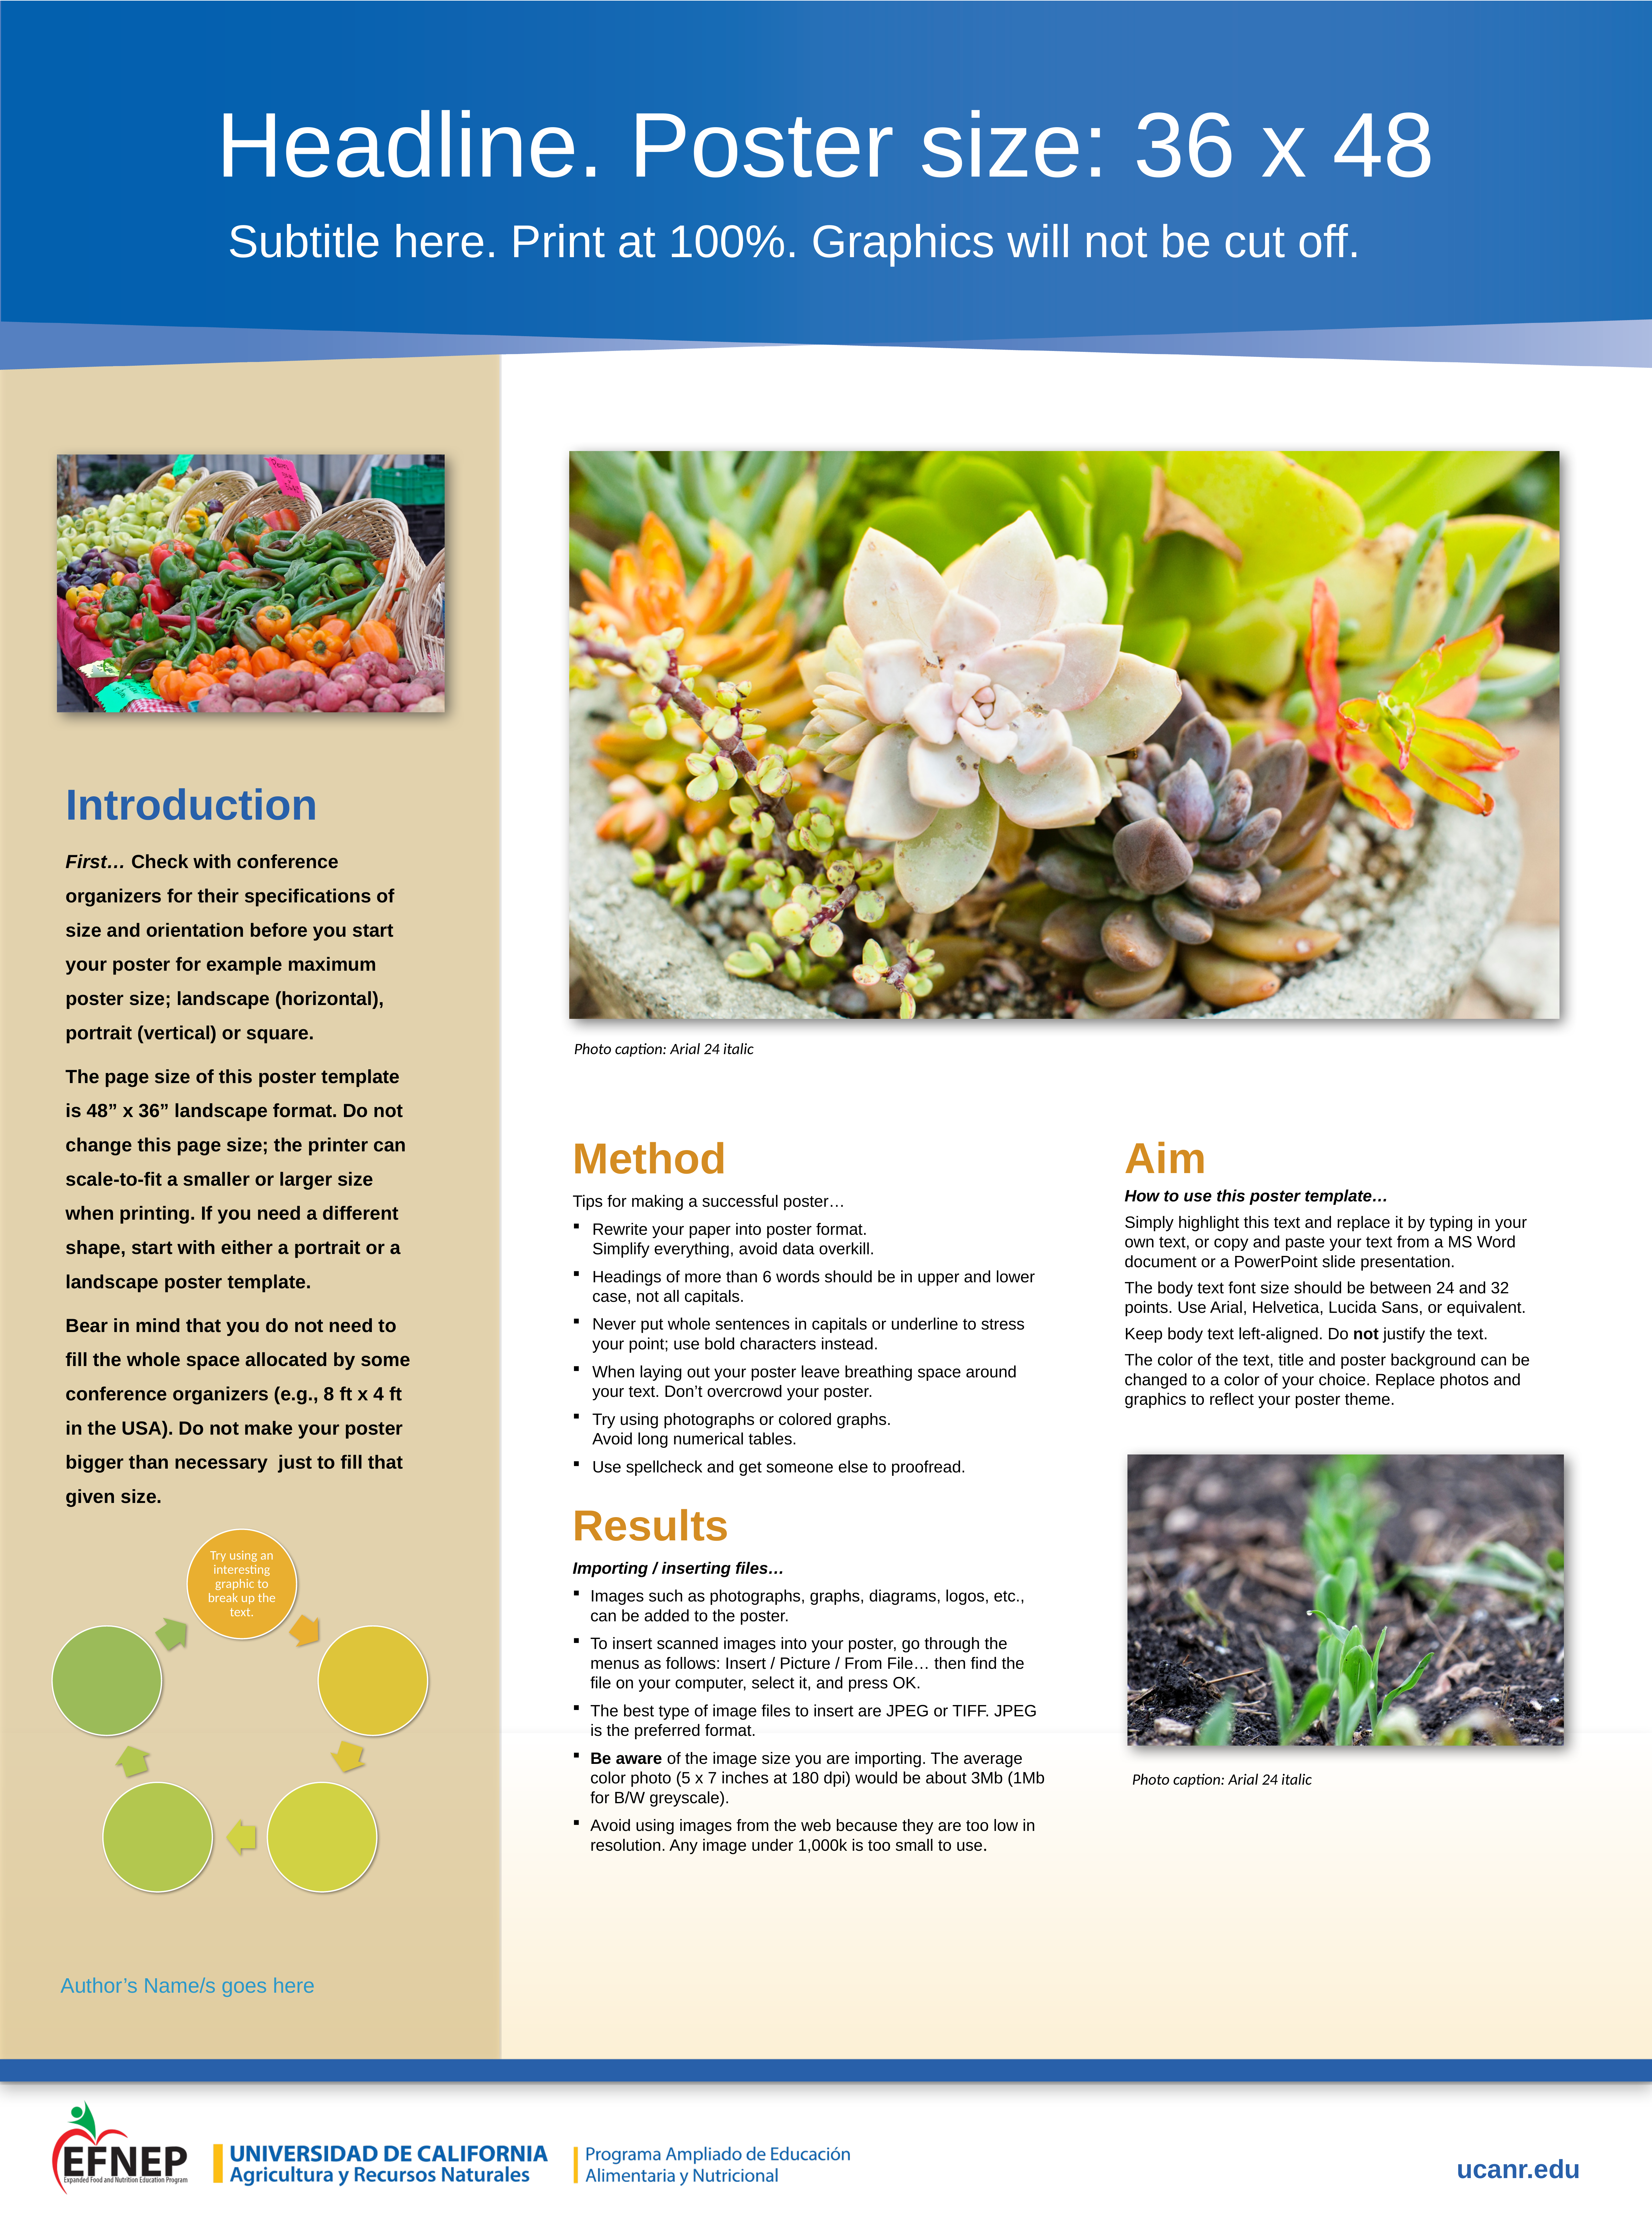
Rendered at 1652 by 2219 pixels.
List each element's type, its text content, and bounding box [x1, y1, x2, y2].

picture [57, 455, 445, 712]
text_box Aim How to use this poster template… Simply highlight this text and replace it by typing in your own text, or copy and paste your text from a MS Word document or a PowerPoint slide presentation. The body text font size should be between 24 and 32 points. Use Arial, Helvetica, Lucida Sans, or equivalent. Keep body text left-aligned. Do not justify the text. The color of the text, title and poster background can be changed to a color of your choice. Replace photos and graphics to reflect your poster theme. [1120, 1127, 1556, 1411]
text_box Photo caption: Arial 24 italic [569, 1036, 1538, 1060]
text_box [502, 1733, 1652, 2058]
text_box Method Tips for making a successful poster… Rewrite your paper into poster format. Simplify everything, avoid data overkill. Headings of more than 6 words should be in upper and lower case, not all capitals. Never put whole sentences in capitals or underline to stress your point; use bold characters instead. When laying out your poster leave breathing space around your text. Don’t overcrowd your poster. Try using photographs or colored graphs. Avoid long numerical tables. Use spellcheck and get someone else to proofread. Results Importing / inserting files… Images such as photographs, graphs, diagrams, logos, etc., can be added to the poster. To insert scanned images into your poster, go through the menus as follows: Insert / Picture / From File… then find the file on your computer, select it, and press OK. The best type of image files to insert are JPEG or TIFF. JPEG is the preferred format. Be aware of the image size you are importing. The average color photo (5 x 7 inches at 180 dpi) would be about 3Mb (1Mb for B/W greyscale). Avoid using images from the web because they are too low in resolution. Any image under 1,000k is too small to use. [547, 1104, 1073, 1901]
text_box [52, 1456, 428, 1965]
text_box Introduction First… Check with conference organizers for their specifications of size and orientation before you start your poster for example maximum poster size; landscape (horizontal), portrait (vertical) or square. The page size of this poster template is 48” x 36” landscape format. Do not change this page size; the printer can scale-to-fit a smaller or larger size when printing. If you need a different shape, start with either a portrait or a landscape poster template. Bear in mind that you do not need to fill the whole space allocated by some conference organizers (e.g., 8 ft x 4 ft in the USA). Do not make your poster bigger than necessary just to fill that given size. [41, 738, 445, 1545]
text_box [0, 385, 500, 2058]
text_box ucanr.edu [1037, 2149, 1585, 2186]
text_box Photo caption: Arial 24 italic [1127, 1766, 1652, 1790]
picture [22, 2089, 898, 2216]
picture [1127, 1454, 1564, 1746]
text_box Author’s Name/s goes here [42, 1953, 445, 2019]
text_box [0, 2059, 1652, 2082]
picture [569, 451, 1559, 1019]
picture [0, 1, 1652, 382]
